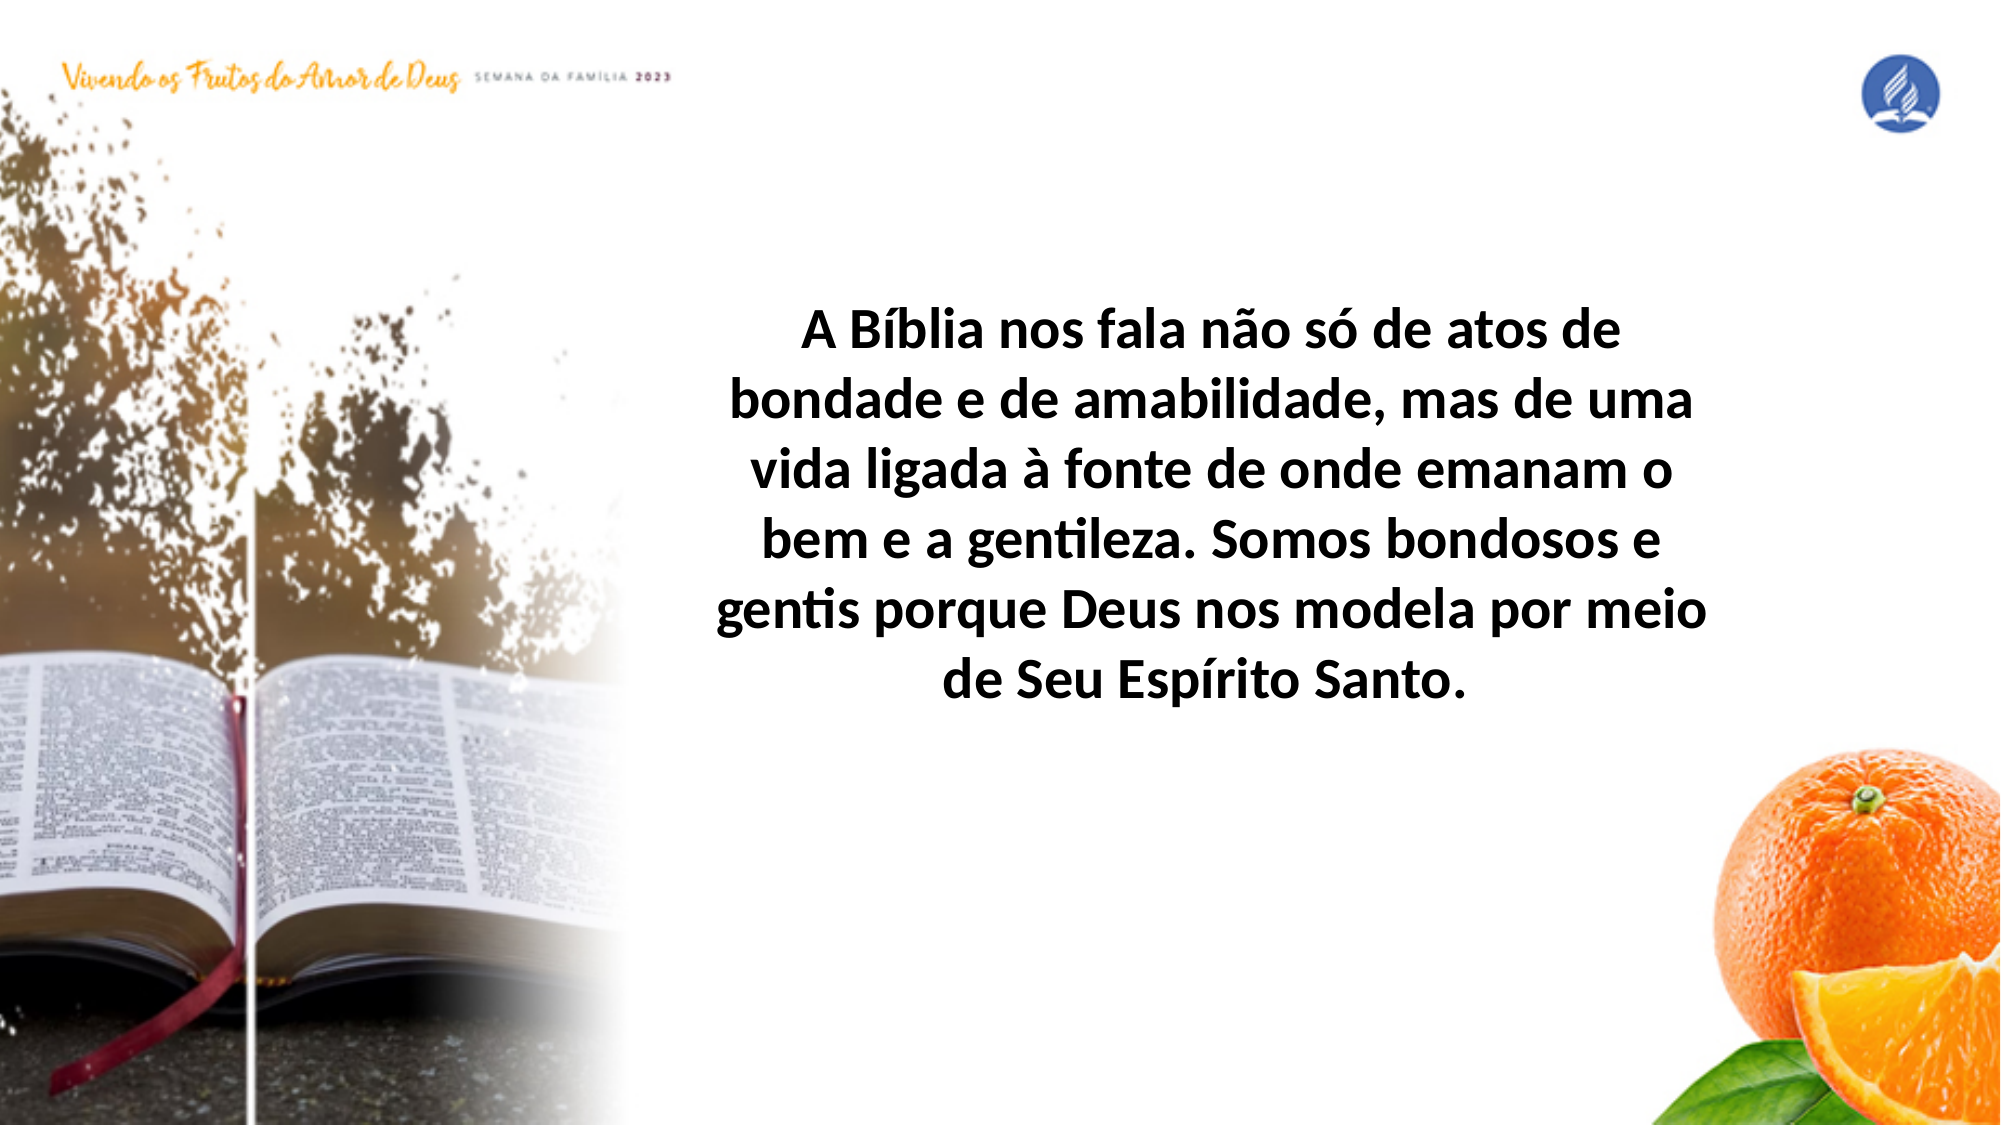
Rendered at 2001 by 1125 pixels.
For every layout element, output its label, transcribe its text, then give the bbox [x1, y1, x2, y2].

text_box A Bíblia nos fala não só de atos de bondade e de amabilidade, mas de uma vida ligada à fonte de onde emanam o bem e a gentileza. Somos bondosos e gentis porque Deus nos modela por meio de Seu Espírito Santo. [682, 282, 1749, 718]
picture [0, 0, 2001, 1125]
